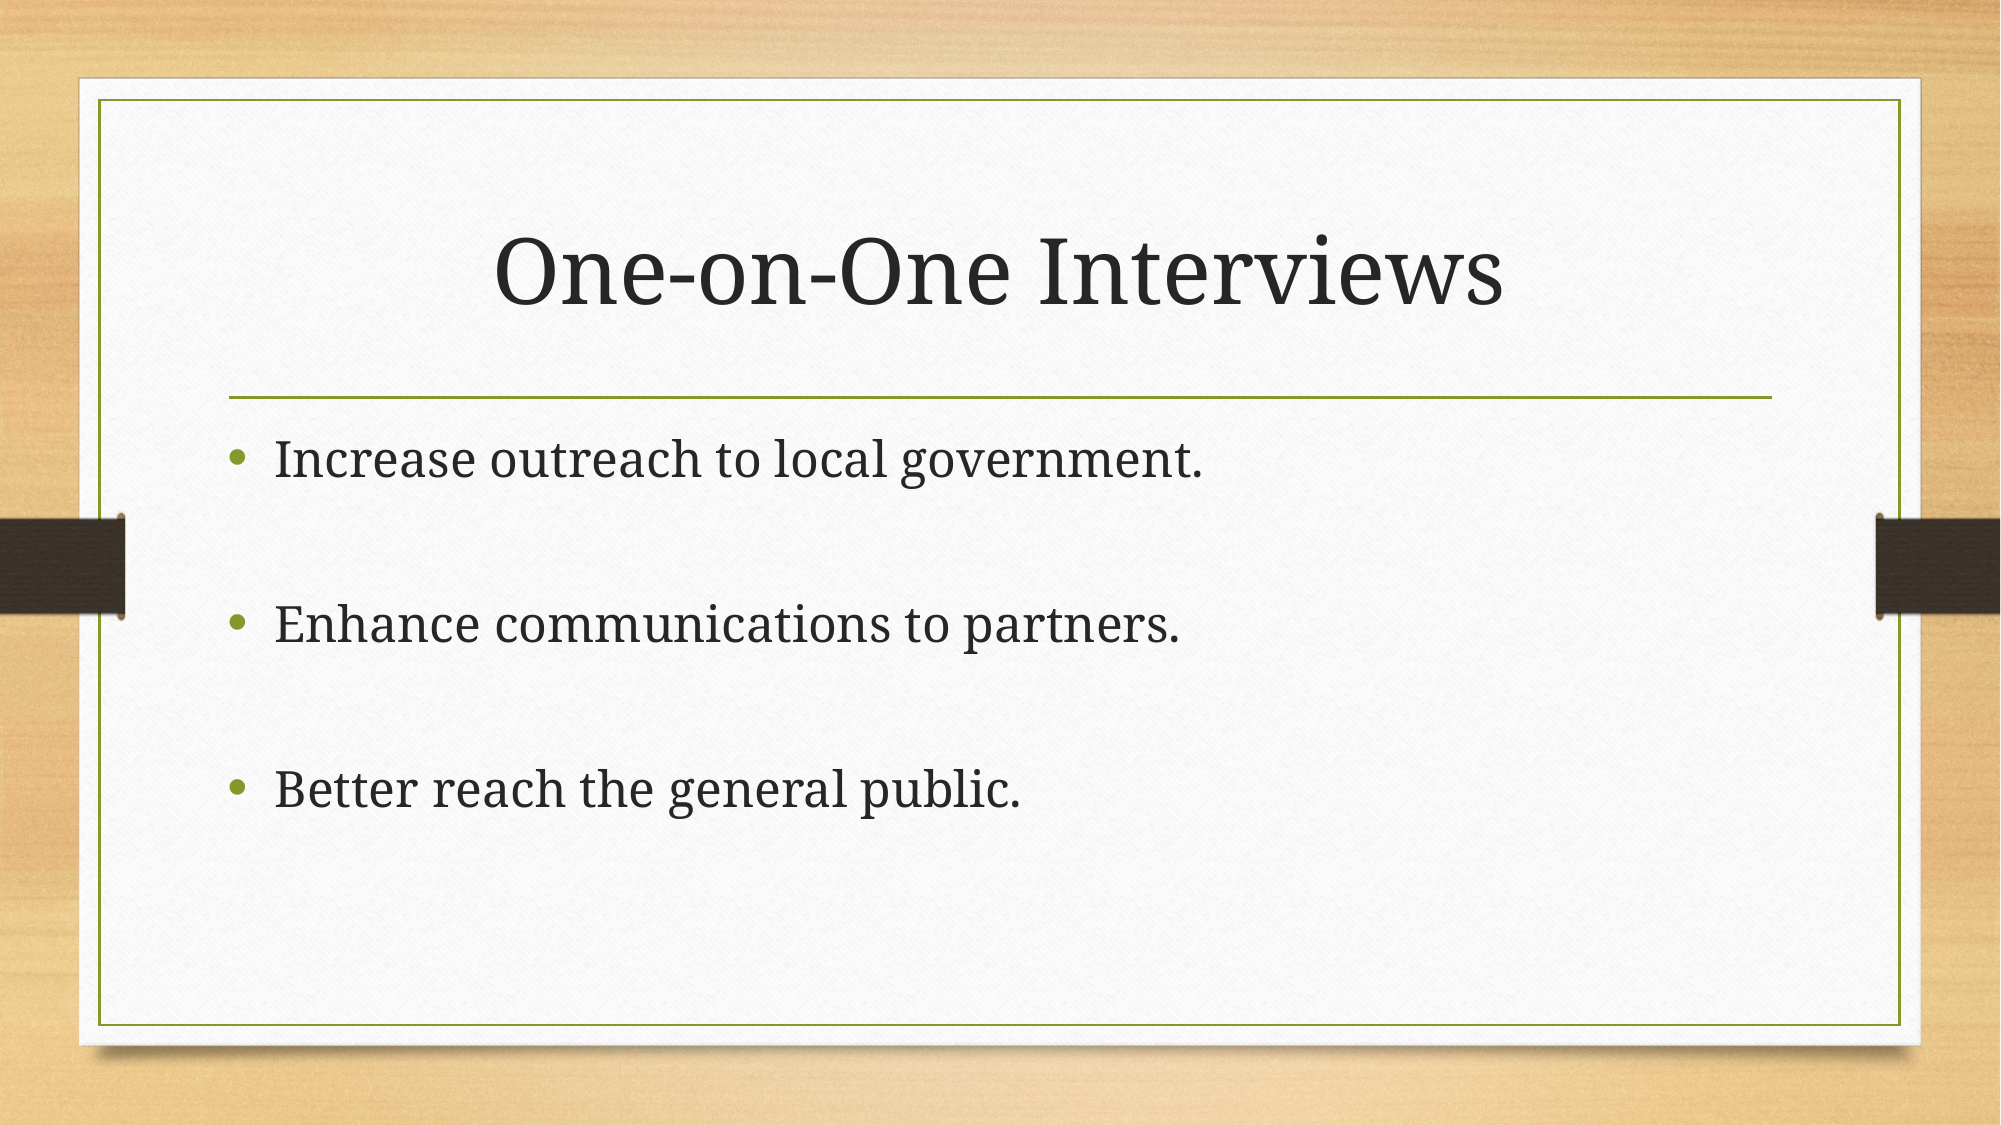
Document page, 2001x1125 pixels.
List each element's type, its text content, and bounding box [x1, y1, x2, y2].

picture [0, 0, 2001, 1125]
list Increase outreach to local government. Enhance communications to partners. Better reach the general public. [212, 419, 1788, 964]
title One-on-One Interviews [212, 161, 1788, 375]
